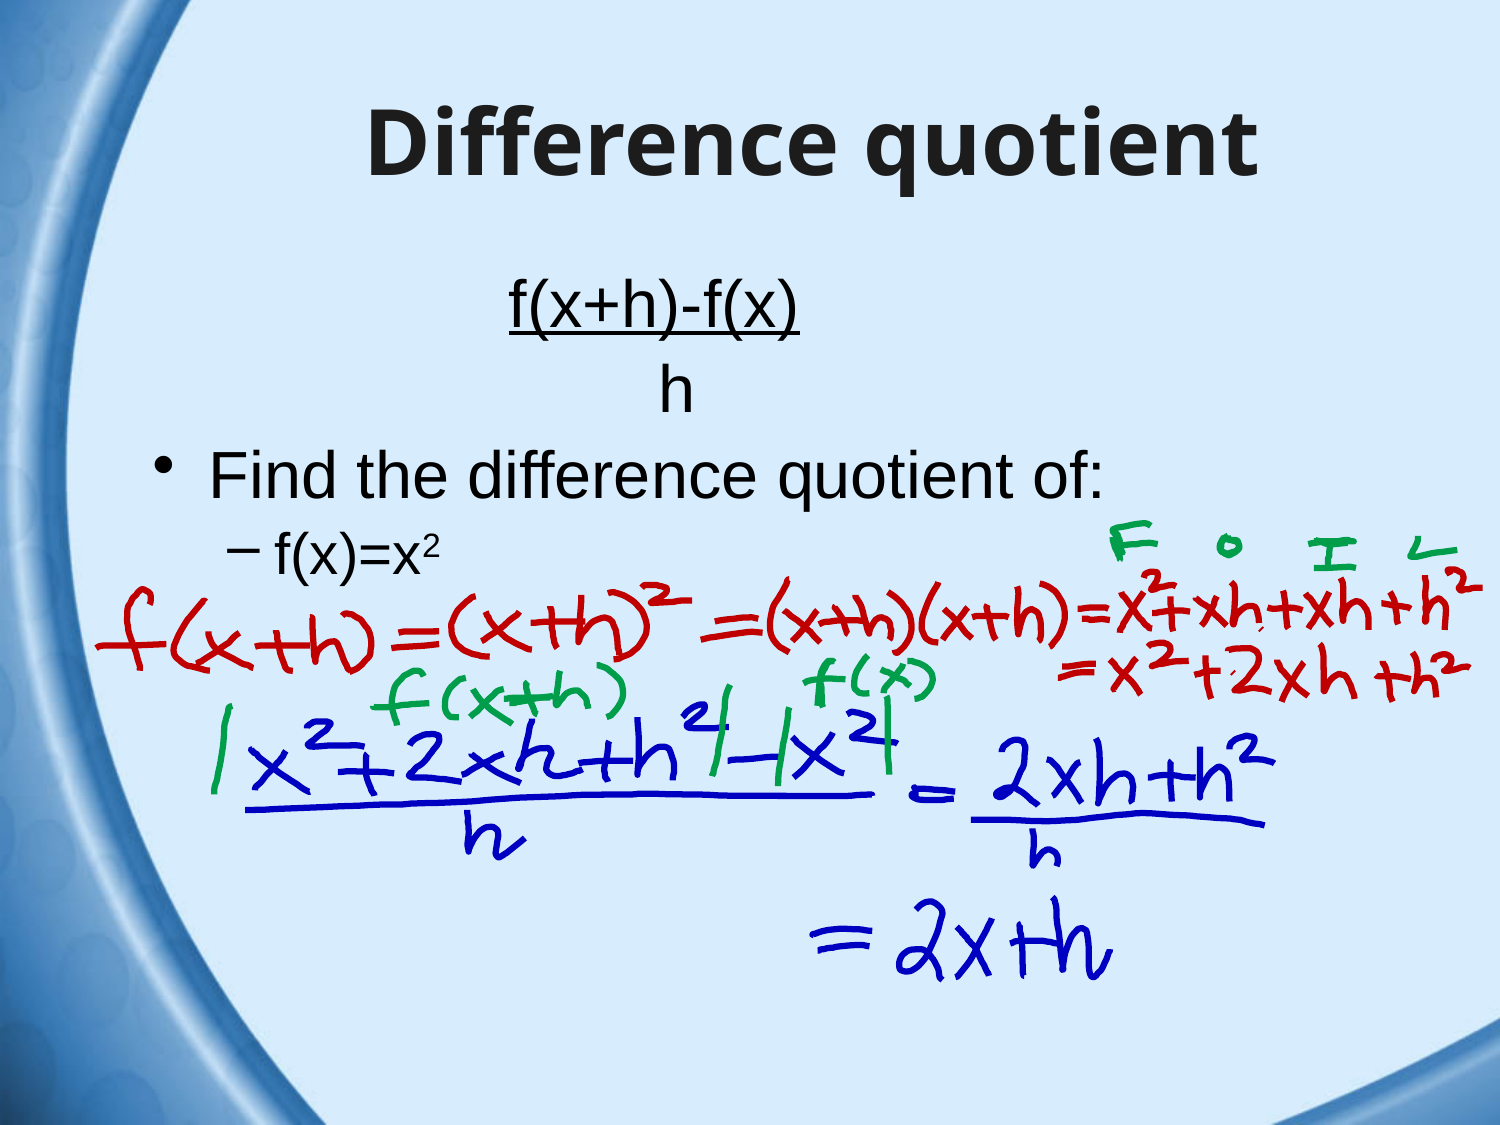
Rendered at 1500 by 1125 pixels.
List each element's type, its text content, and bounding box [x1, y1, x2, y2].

text_box [854, 594, 892, 641]
text_box [817, 944, 870, 952]
text_box [1375, 674, 1386, 678]
text_box [470, 753, 484, 763]
text_box [910, 792, 954, 801]
text_box [408, 733, 462, 783]
text_box [1227, 647, 1272, 693]
text_box [1039, 582, 1066, 648]
text_box [126, 588, 152, 644]
text_box [250, 748, 274, 768]
text_box [1116, 542, 1158, 547]
title Difference quotient [137, 44, 1488, 233]
text_box [955, 918, 993, 978]
text_box [172, 599, 211, 672]
text_box [1307, 591, 1331, 629]
text_box [791, 736, 815, 755]
text_box [803, 678, 819, 685]
text_box [882, 663, 904, 694]
text_box [1327, 543, 1332, 567]
text_box [450, 595, 490, 658]
text_box [390, 669, 425, 705]
text_box [1112, 522, 1152, 544]
text_box [578, 760, 605, 765]
text_box [218, 646, 254, 669]
text_box [1133, 608, 1153, 630]
text_box [444, 677, 467, 718]
text_box [777, 707, 791, 787]
text_box [1396, 604, 1412, 610]
text_box [195, 632, 240, 665]
text_box [1152, 609, 1191, 614]
text_box [596, 664, 624, 718]
text_box [1009, 940, 1021, 945]
text_box [1199, 746, 1231, 802]
text_box [727, 755, 780, 762]
text_box [805, 627, 821, 644]
text_box [920, 581, 940, 644]
text_box [913, 786, 956, 793]
text_box [1147, 641, 1189, 667]
text_box [1280, 661, 1305, 702]
text_box [554, 670, 590, 709]
text_box [274, 766, 311, 793]
text_box [245, 792, 873, 811]
text_box [1276, 659, 1293, 681]
text_box [275, 630, 293, 672]
text_box [1204, 655, 1212, 700]
text_box [254, 644, 278, 648]
text_box [1109, 658, 1123, 674]
text_box [1287, 606, 1303, 611]
text_box [603, 740, 610, 783]
text_box [1339, 577, 1370, 630]
text_box [485, 703, 513, 725]
text_box [941, 606, 969, 641]
text_box [1119, 591, 1145, 633]
text_box [503, 696, 528, 700]
text_box [1318, 643, 1356, 699]
text_box [1018, 923, 1025, 977]
text_box [907, 660, 934, 700]
text_box [1304, 592, 1319, 610]
text_box [498, 627, 533, 651]
text_box [1282, 590, 1290, 629]
text_box [577, 594, 612, 644]
text_box [700, 631, 763, 641]
text_box [1169, 760, 1173, 802]
text_box [1081, 617, 1110, 621]
text_box [1228, 734, 1275, 765]
text_box [371, 771, 395, 775]
text_box [1016, 586, 1042, 642]
text_box [815, 754, 845, 775]
text_box [791, 609, 818, 642]
text_box [1200, 595, 1218, 627]
picture [0, 0, 1500, 1125]
text_box [985, 604, 997, 641]
text_box [472, 688, 486, 703]
text_box [484, 611, 502, 629]
text_box [783, 609, 805, 627]
text_box [830, 677, 846, 681]
text_box [1147, 774, 1169, 779]
text_box [306, 720, 365, 748]
text_box [391, 643, 440, 649]
text_box [133, 646, 144, 671]
text_box [1432, 653, 1471, 672]
text_box [846, 711, 886, 743]
text_box [880, 668, 894, 677]
text_box [995, 738, 1039, 807]
text_box [1077, 606, 1109, 610]
text_box [1194, 597, 1210, 610]
text_box [1062, 662, 1096, 668]
text_box [309, 616, 348, 670]
text_box [793, 732, 834, 779]
text_box [956, 926, 975, 950]
text_box [372, 702, 430, 709]
text_box [714, 616, 759, 623]
text_box [1292, 680, 1309, 697]
text_box [1112, 657, 1138, 691]
text_box [853, 654, 870, 695]
text_box [898, 900, 944, 981]
text_box [1057, 671, 1095, 679]
text_box [711, 684, 731, 777]
text_box [365, 753, 376, 796]
text_box [549, 606, 558, 649]
text_box [1124, 675, 1142, 696]
text_box [1267, 606, 1284, 610]
text_box [1411, 652, 1437, 698]
text_box [1389, 591, 1399, 625]
text_box [1424, 575, 1447, 630]
text_box [833, 605, 849, 635]
text_box [1381, 602, 1393, 607]
text_box [1446, 568, 1483, 592]
text_box [1051, 896, 1111, 978]
text_box [636, 717, 675, 781]
text_box [1031, 828, 1059, 867]
text_box [885, 695, 890, 775]
text_box [398, 630, 440, 634]
text_box [484, 763, 522, 784]
text_box [889, 738, 898, 745]
text_box [1313, 565, 1357, 569]
text_box [975, 950, 990, 977]
text_box [525, 681, 533, 699]
text_box [769, 578, 790, 654]
text_box [1211, 610, 1228, 627]
text_box [957, 621, 973, 639]
list f(x+h)-f(x) h Find the difference quotient of: f(x)=x2 [137, 262, 1488, 1006]
text_box [1409, 535, 1458, 558]
text_box [1169, 596, 1173, 609]
text_box [1095, 737, 1134, 805]
text_box [481, 611, 520, 642]
text_box [341, 612, 373, 673]
text_box [816, 682, 820, 706]
text_box [607, 591, 648, 661]
text_box [818, 619, 842, 626]
text_box [1065, 780, 1083, 804]
text_box [1142, 570, 1177, 591]
text_box [895, 676, 911, 687]
text_box [1120, 591, 1133, 608]
text_box [1170, 613, 1174, 632]
text_box [1112, 537, 1121, 561]
text_box [887, 591, 913, 654]
text_box [819, 660, 835, 708]
text_box [641, 584, 693, 604]
text_box [1046, 758, 1066, 781]
text_box [1320, 610, 1333, 627]
text_box [811, 927, 873, 936]
text_box [207, 631, 223, 649]
text_box [1172, 774, 1196, 779]
text_box [844, 619, 864, 623]
text_box [469, 688, 504, 718]
text_box [1382, 660, 1394, 702]
text_box [970, 812, 1265, 827]
text_box [254, 750, 287, 791]
text_box [1023, 939, 1058, 945]
text_box [681, 703, 721, 730]
text_box [529, 700, 538, 715]
text_box [466, 809, 526, 859]
text_box [95, 643, 167, 649]
text_box [1308, 539, 1355, 545]
text_box [461, 753, 504, 776]
text_box [391, 706, 408, 726]
text_box [213, 705, 233, 795]
text_box [530, 620, 550, 624]
text_box [1230, 581, 1260, 626]
text_box [1389, 675, 1412, 680]
text_box [1218, 537, 1241, 555]
text_box [509, 695, 554, 704]
text_box [1194, 670, 1205, 676]
text_box [1051, 761, 1081, 797]
text_box [517, 718, 583, 777]
